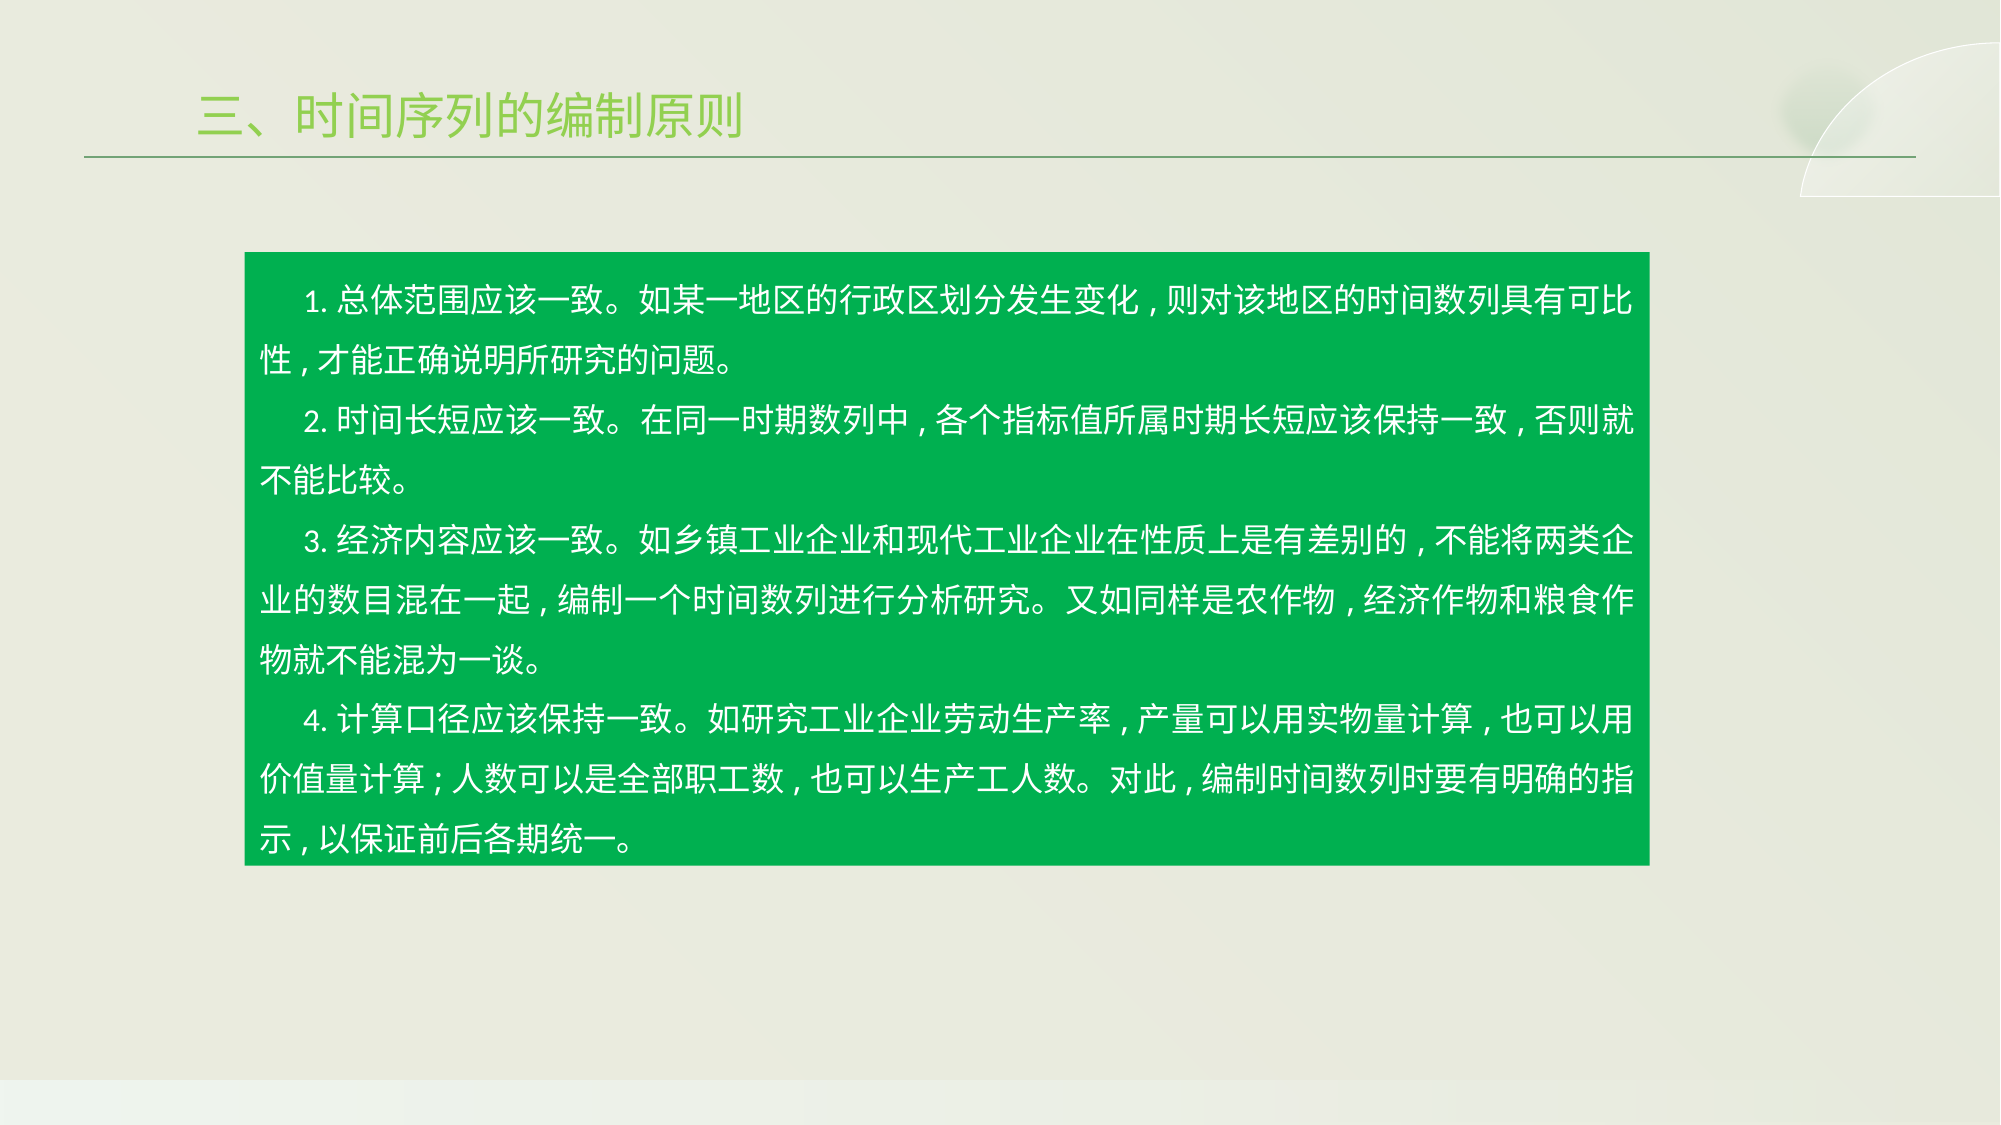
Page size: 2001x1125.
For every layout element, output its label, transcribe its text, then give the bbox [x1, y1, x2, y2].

text_box 1.总体范围应该一致。如某一地区的行政区划分发生变化,则对该地区的时间数列具有可比性,才能正确说明所研究的问题。 2.时间长短应该一致。在同一时期数列中,各个指标值所属时期长短应该保持一致,否则就不能比较。 3.经济内容应该一致。如乡镇工业企业和现代工业企业在性质上是有差别的,不能将两类企业的数目混在一起,编制一个时间数列进行分析研究。又如同样是农作物,经济作物和粮食作物就不能混为一谈。 4.计算口径应该保持一致。如研究工业企业劳动生产率,产量可以用实物量计算,也可以用价值量计算;人数可以是全部职工数,也可以生产工人数。对此,编制时间数列时要有明确的指示,以保证前后各期统一。 [244, 252, 1650, 866]
text_box 三、时间序列的编制原则 [121, 66, 745, 156]
